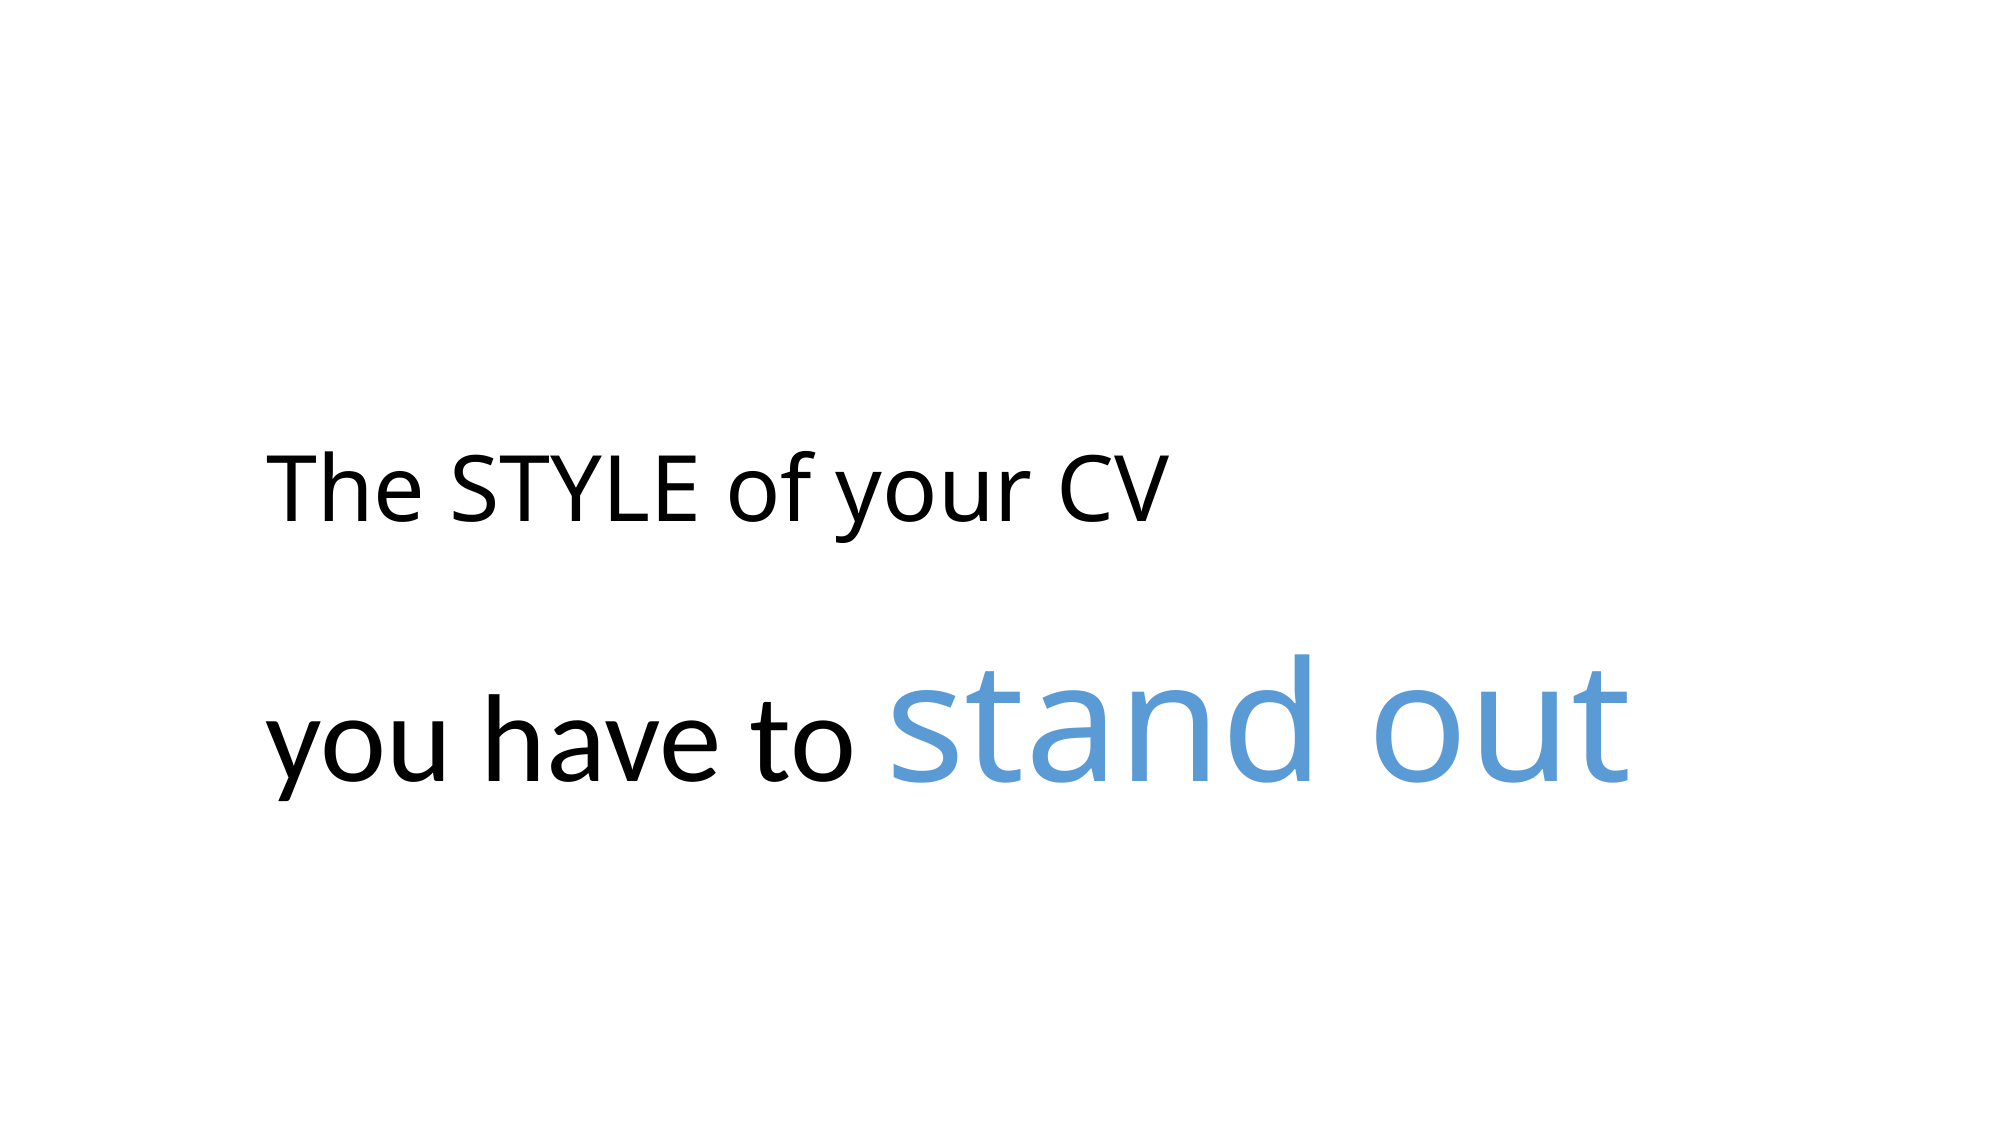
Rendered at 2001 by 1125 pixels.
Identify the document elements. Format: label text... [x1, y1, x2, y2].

title The STYLE of your CV [251, 382, 1977, 601]
text_box you have to stand out [251, 606, 1713, 822]
